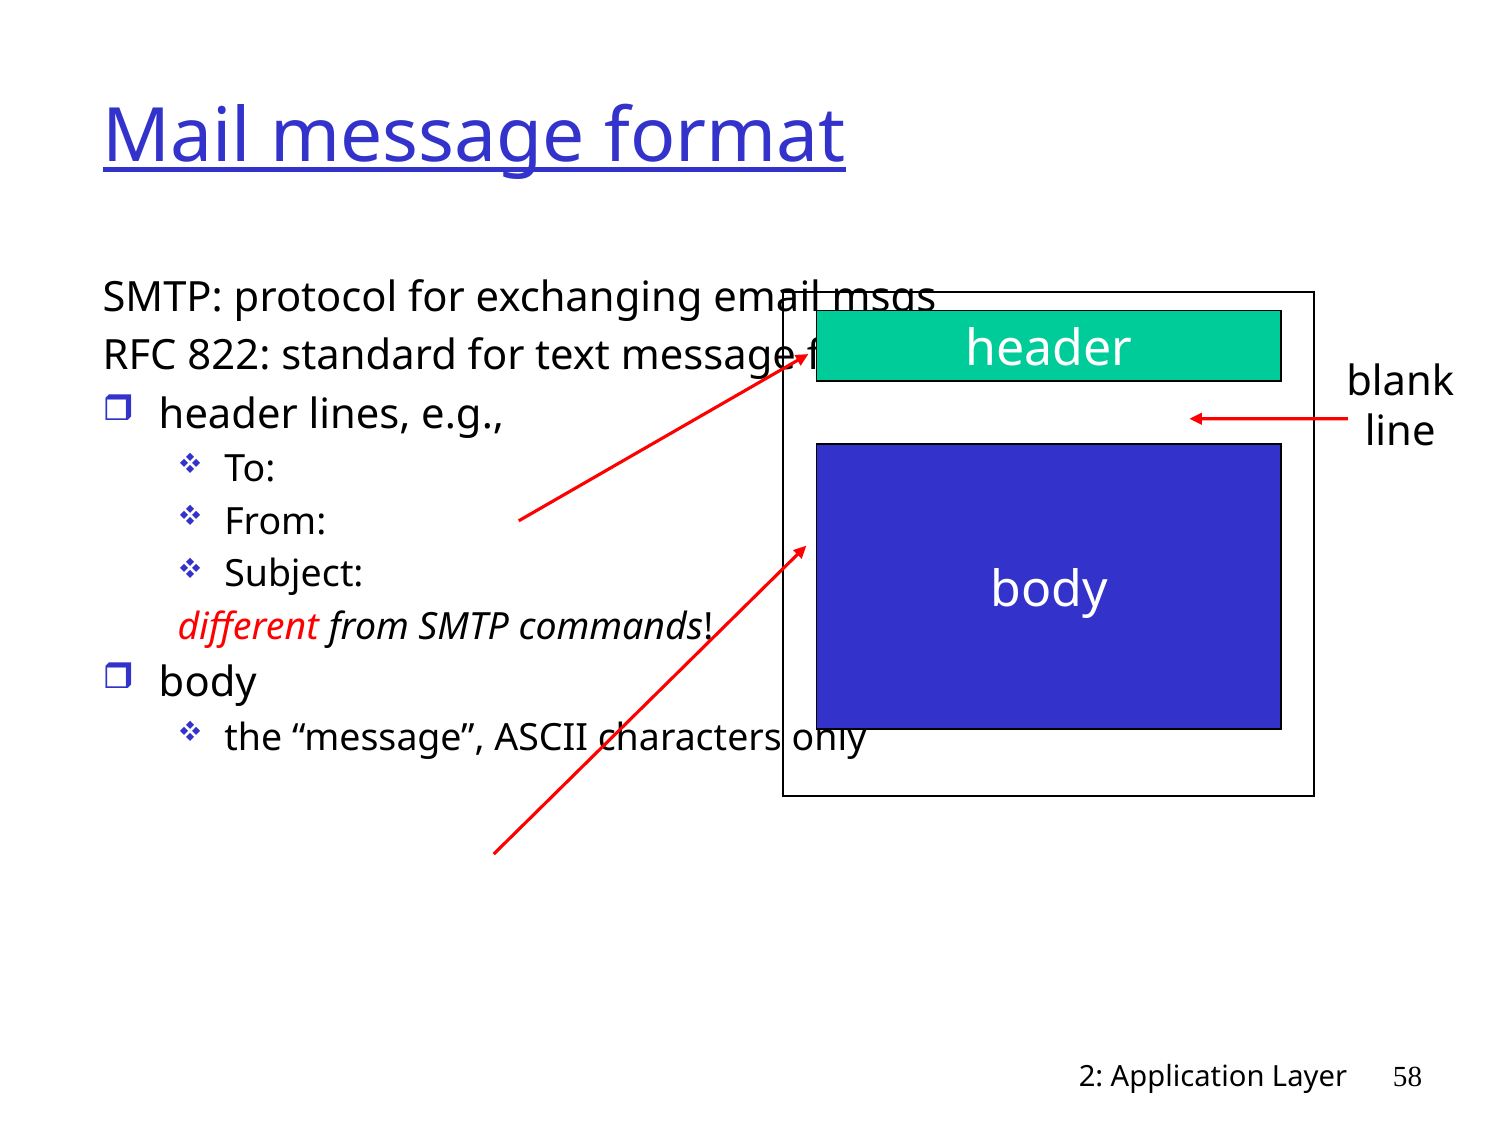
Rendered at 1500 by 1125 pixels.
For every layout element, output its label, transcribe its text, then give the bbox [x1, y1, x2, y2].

list SMTP: protocol for exchanging email msgs RFC 822: standard for text message format: header lines, e.g., To: From: Subject: different from SMTP commands! body the “message”, ASCII characters only [87, 262, 1363, 1026]
text_box [783, 291, 1315, 796]
slide_number 58 [1362, 1049, 1438, 1125]
text_box [518, 354, 809, 521]
text_box [1189, 412, 1348, 425]
footer 2: Application Layer [887, 1049, 1362, 1125]
title Mail message format [87, 37, 1363, 226]
text_box [493, 545, 807, 855]
text_box blank line [1331, 346, 1469, 462]
